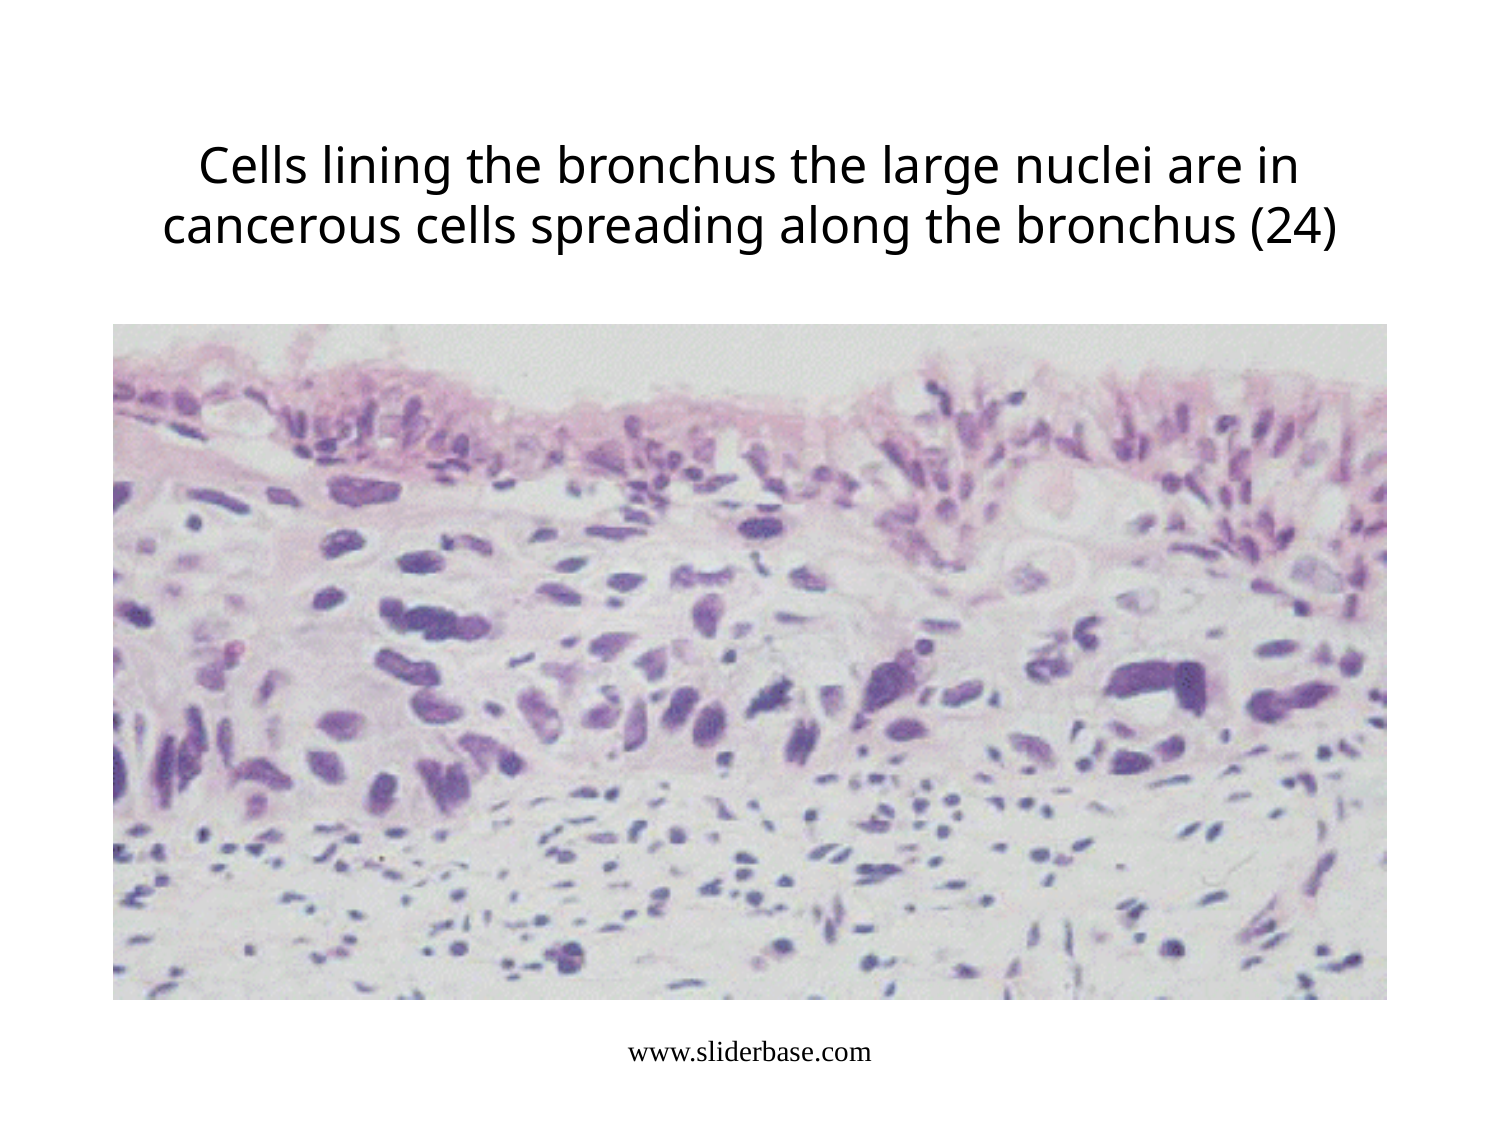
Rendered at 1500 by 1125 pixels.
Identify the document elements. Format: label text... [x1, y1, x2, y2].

title Cells lining the bronchus the large nuclei are in cancerous cells spreading along the bronchus (24) [112, 99, 1388, 288]
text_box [112, 324, 1387, 1001]
footer www.sliderbase.com [512, 1025, 988, 1100]
